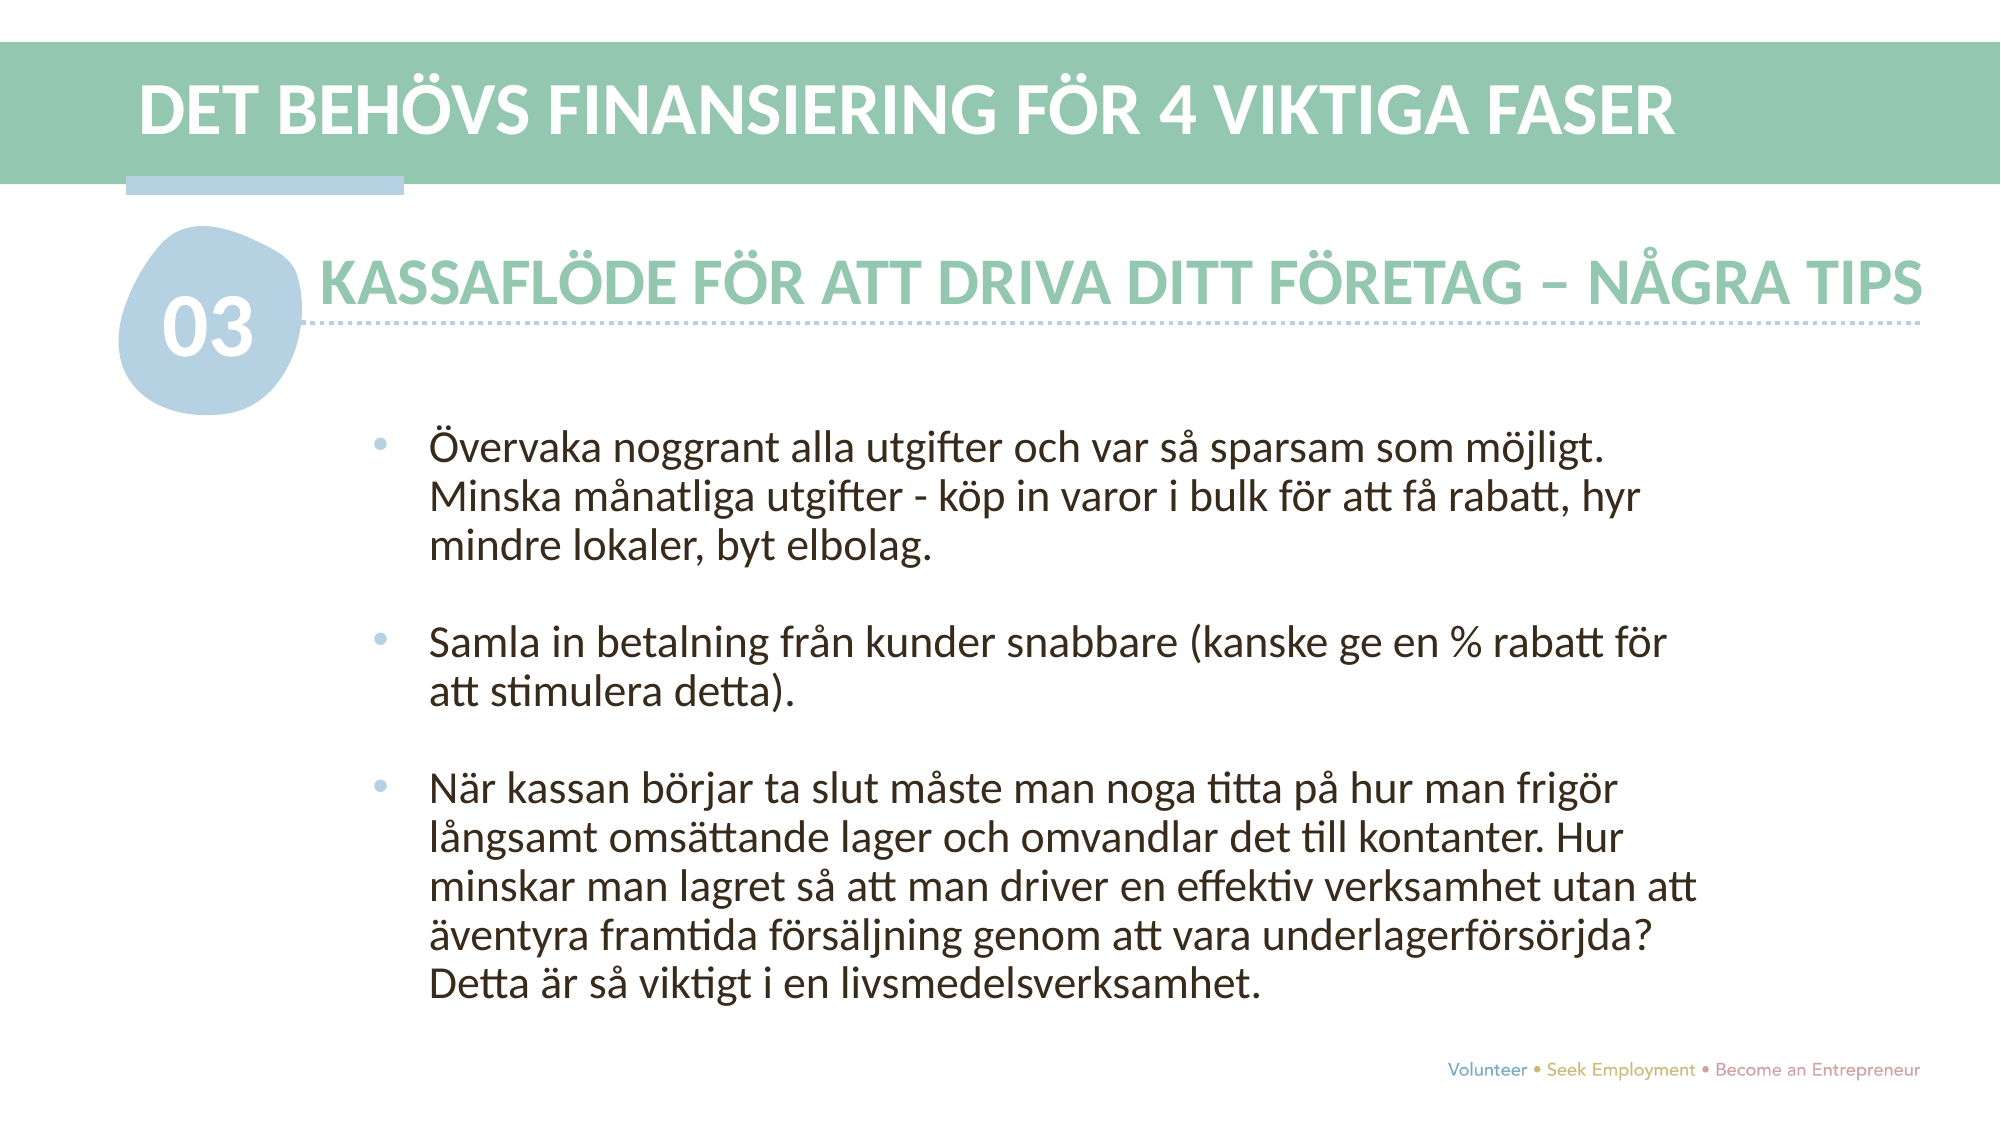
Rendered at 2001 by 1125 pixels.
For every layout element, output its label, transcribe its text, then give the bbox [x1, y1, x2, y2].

picture [1418, 1046, 1971, 1103]
list DET BEHÖVS FINANSIERING FÖR 4 VIKTIGA FASER [123, 51, 1913, 170]
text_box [118, 225, 302, 471]
text_box KASSAFLÖDE FÖR ATT DRIVA DITT FÖRETAG – NÅGRA TIPS [305, 248, 1969, 322]
text_box Övervaka noggrant alla utgifter och var så sparsam som möjligt. Minska månatliga utgifter - köp in varor i bulk för att få rabatt, hyr mindre lokaler, byt elbolag. Samla in betalning från kunder snabbare (kanske ge en % rabatt för att stimulera detta). När kassan börjar ta slut måste man noga titta på hur man frigör långsamt omsättande lager och omvandlar det till kontanter. Hur minskar man lagret så att man driver en effektiv verksamhet utan att äventyra framtida försäljning genom att vara underlagerförsörjda? Detta är så viktigt i en livsmedelsverksamhet. [357, 415, 1740, 983]
